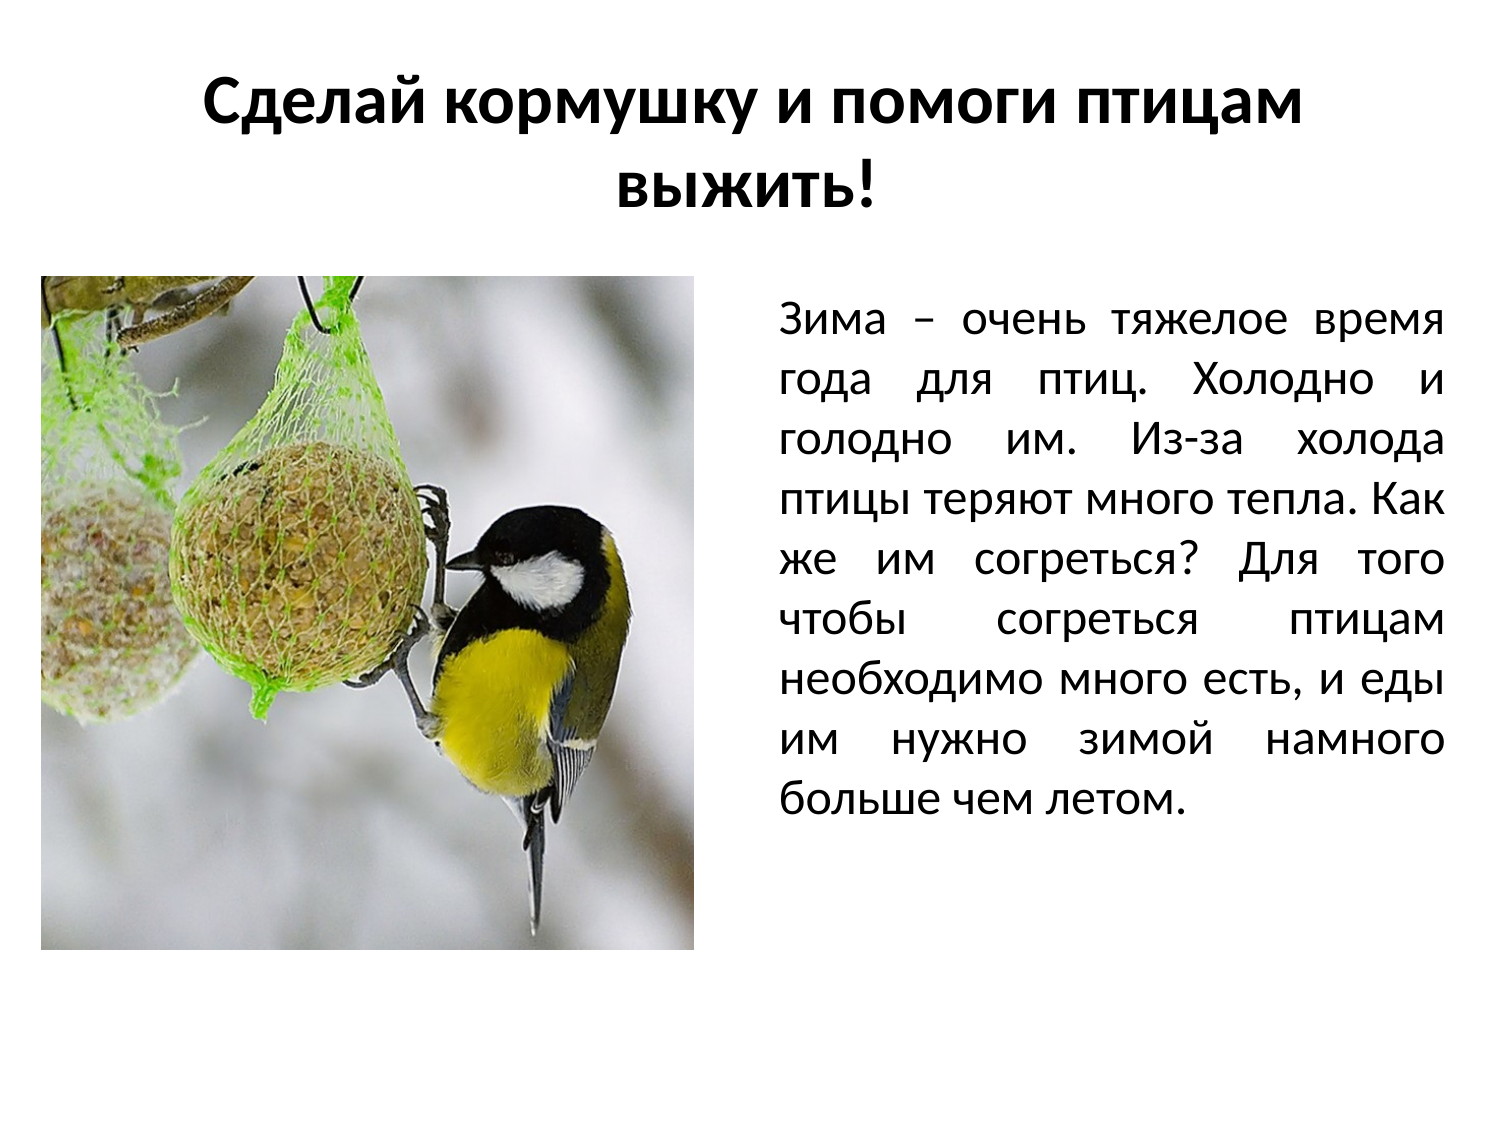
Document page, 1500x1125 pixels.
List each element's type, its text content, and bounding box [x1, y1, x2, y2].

picture [40, 276, 694, 951]
title Сделай кормушку и помоги птицам выжить! [75, 45, 1436, 315]
text_box [102, 42, 1461, 148]
list Зима – очень тяжелое время года для птиц. Холодно и голодно им. Из-за холода птицы теряют много тепла. Как же им согреться? Для того чтобы согреться птицам необходимо много есть, и еды им нужно зимой намного больше чем летом. [763, 276, 1461, 998]
